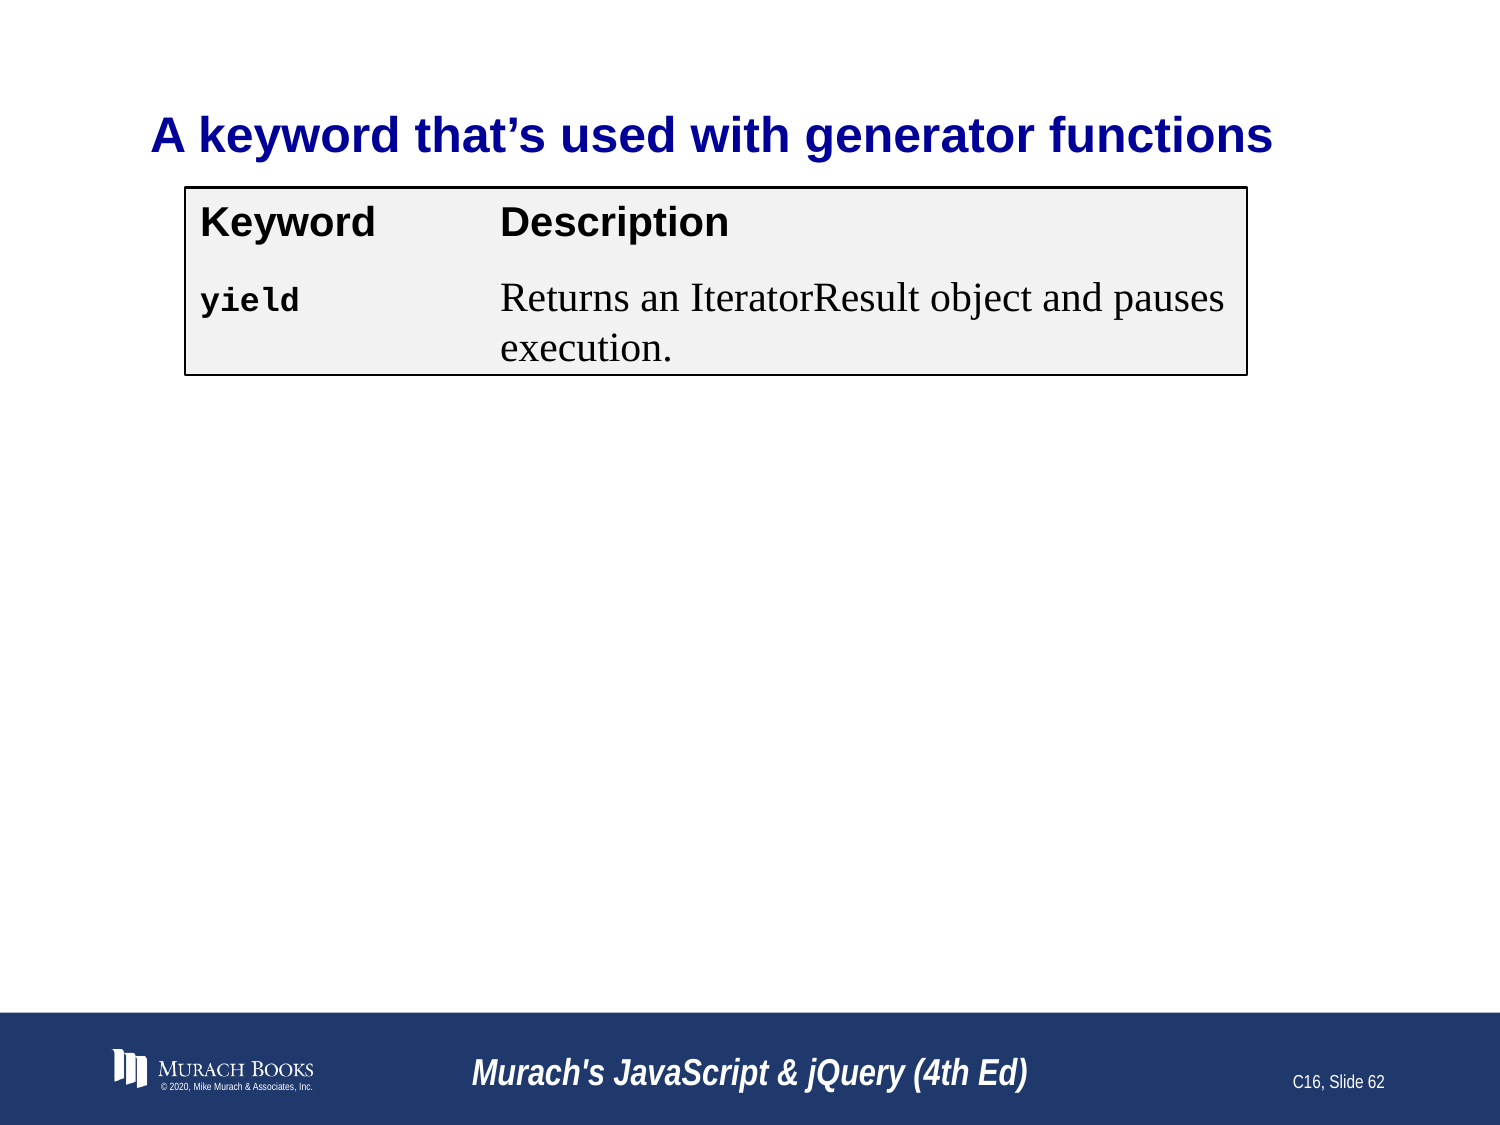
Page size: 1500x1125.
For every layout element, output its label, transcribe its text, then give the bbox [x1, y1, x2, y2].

footer © 2020, Mike Murach & Associates, Inc. [12, 1025, 463, 1100]
list Keyword Description yield Returns an IteratorResult object and pauses execution. [182, 185, 1250, 378]
slide_number Murach's JavaScript & jQuery (4th Ed) [463, 1025, 1050, 1100]
slide_number C16, Slide 62 [1087, 1025, 1400, 1100]
title A keyword that’s used with generator functions [150, 102, 1350, 164]
